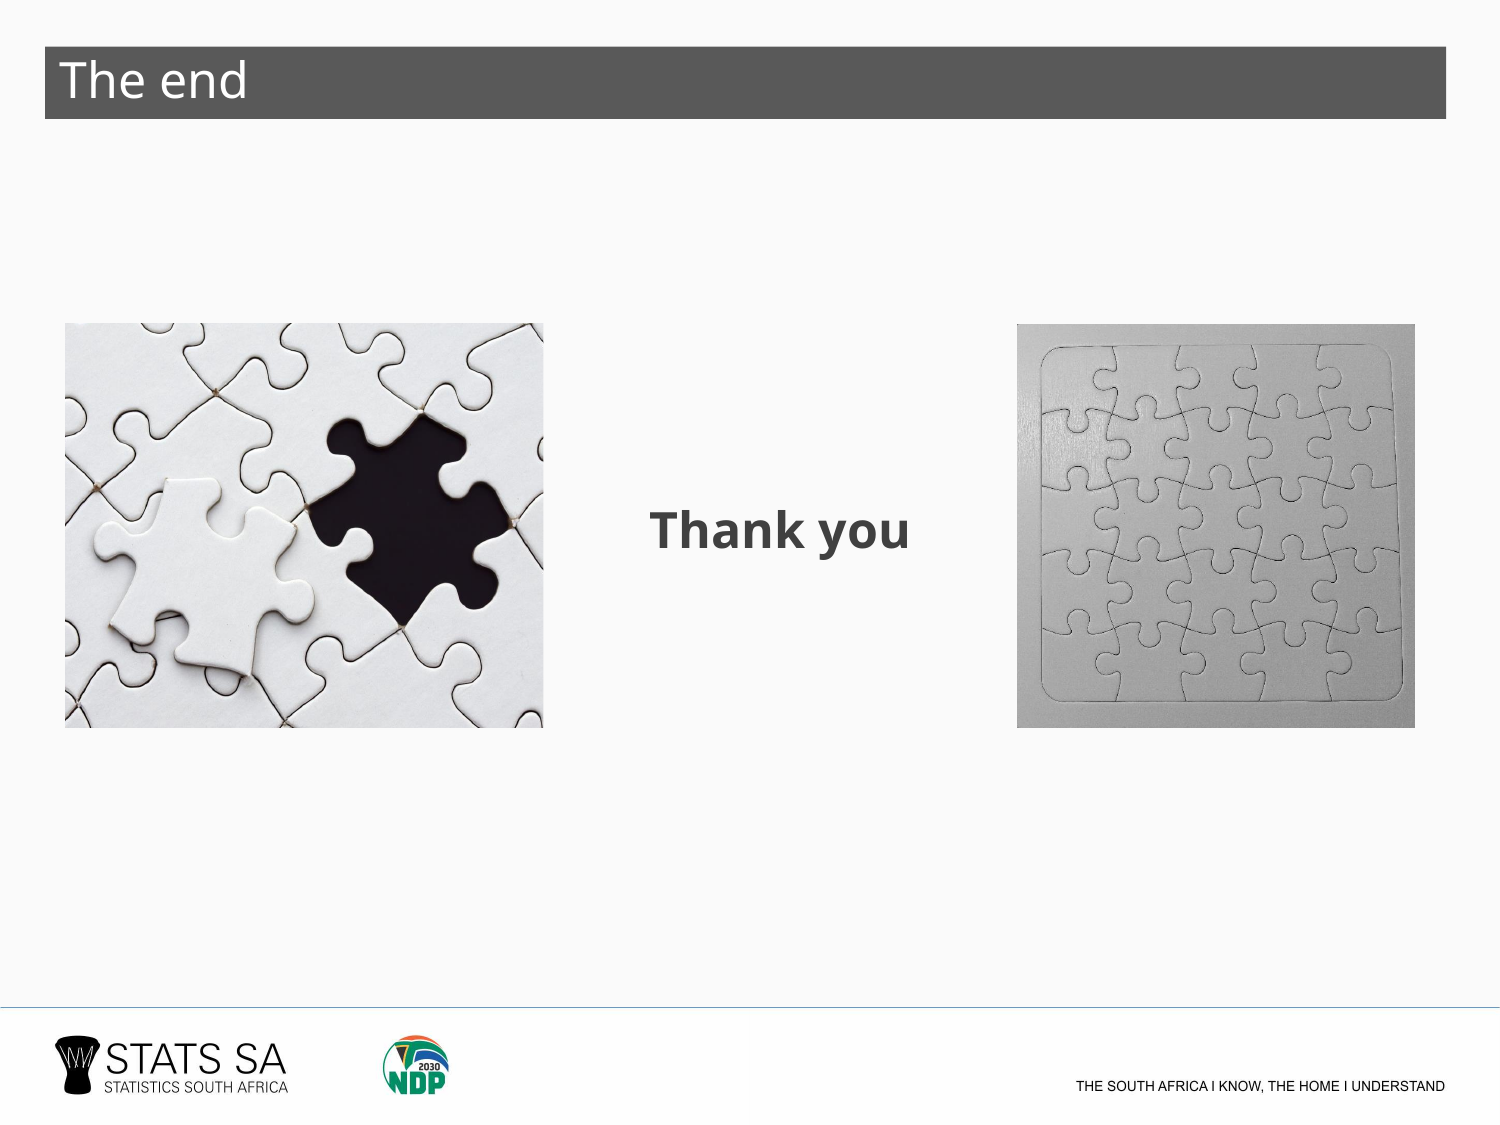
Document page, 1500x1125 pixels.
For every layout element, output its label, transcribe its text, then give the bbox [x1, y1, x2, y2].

picture [1016, 323, 1415, 728]
text_box Thank you [602, 490, 958, 561]
text_box The end [45, 46, 1447, 119]
picture [64, 323, 544, 728]
picture [0, 1007, 1500, 1125]
